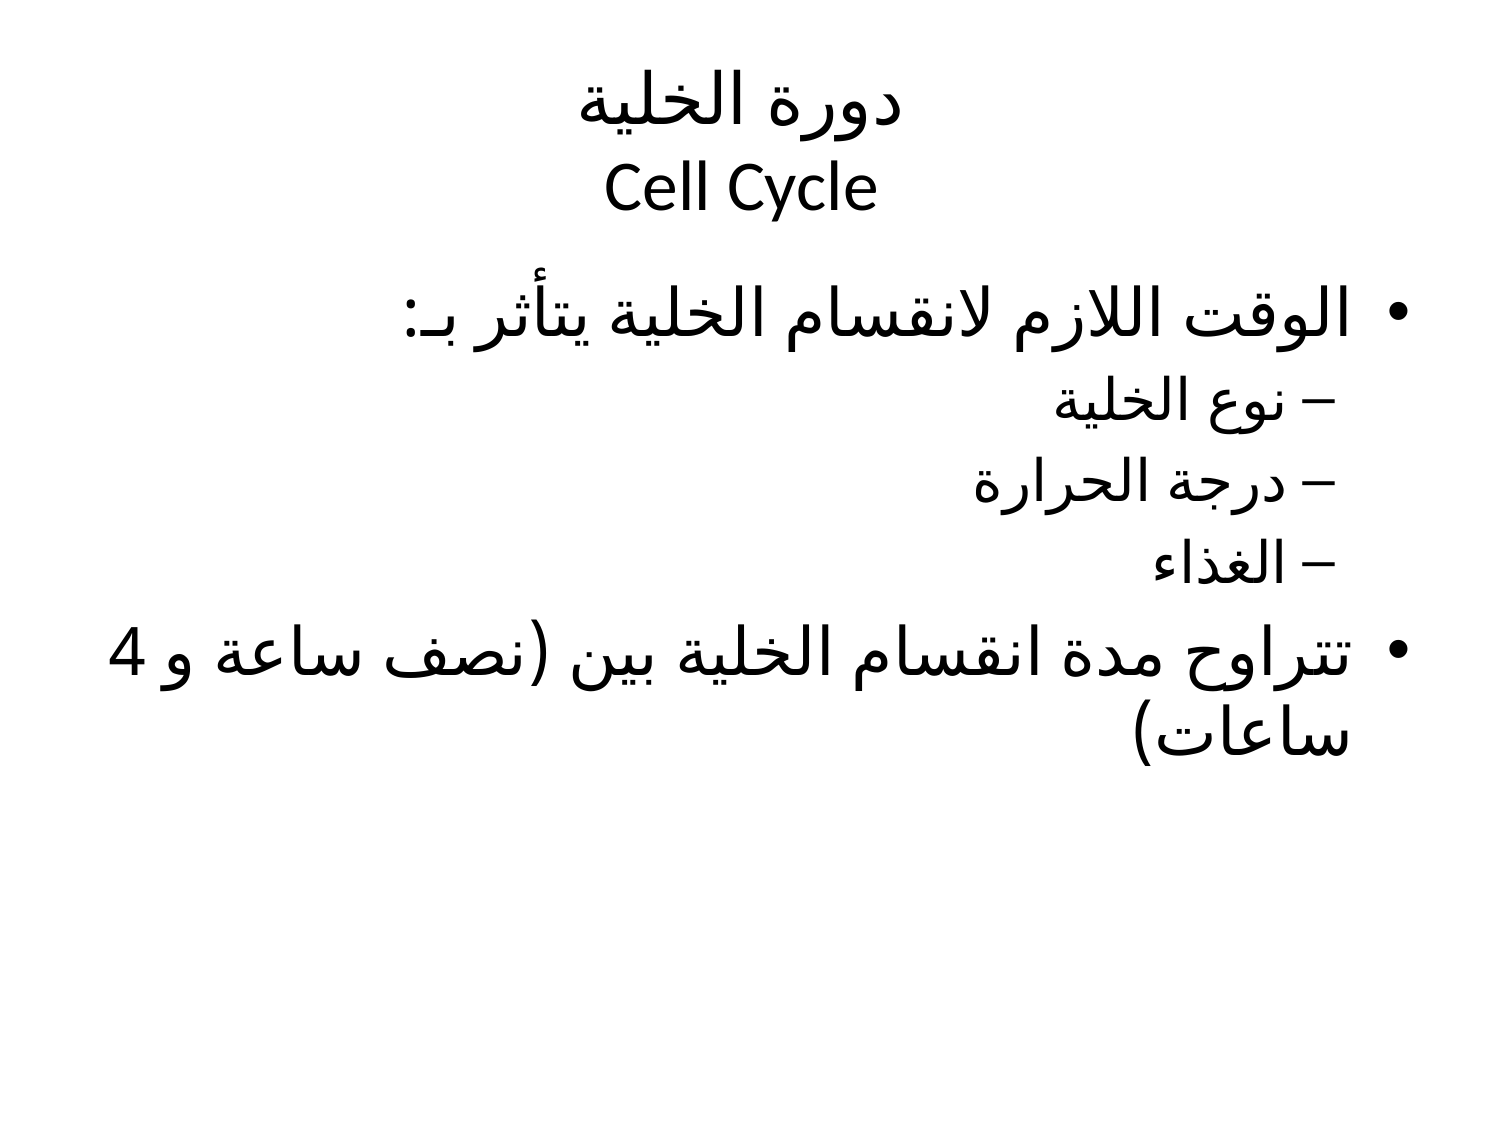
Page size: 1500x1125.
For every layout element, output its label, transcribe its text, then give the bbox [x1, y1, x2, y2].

title دورة الخلية Cell Cycle [75, 45, 1425, 233]
list الوقت اللازم لانقسام الخلية يتأثر بـ: نوع الخلية درجة الحرارة الغذاء تتراوح مدة انقسام الخلية بين (نصف ساعة و 4 ساعات) [75, 262, 1425, 1005]
